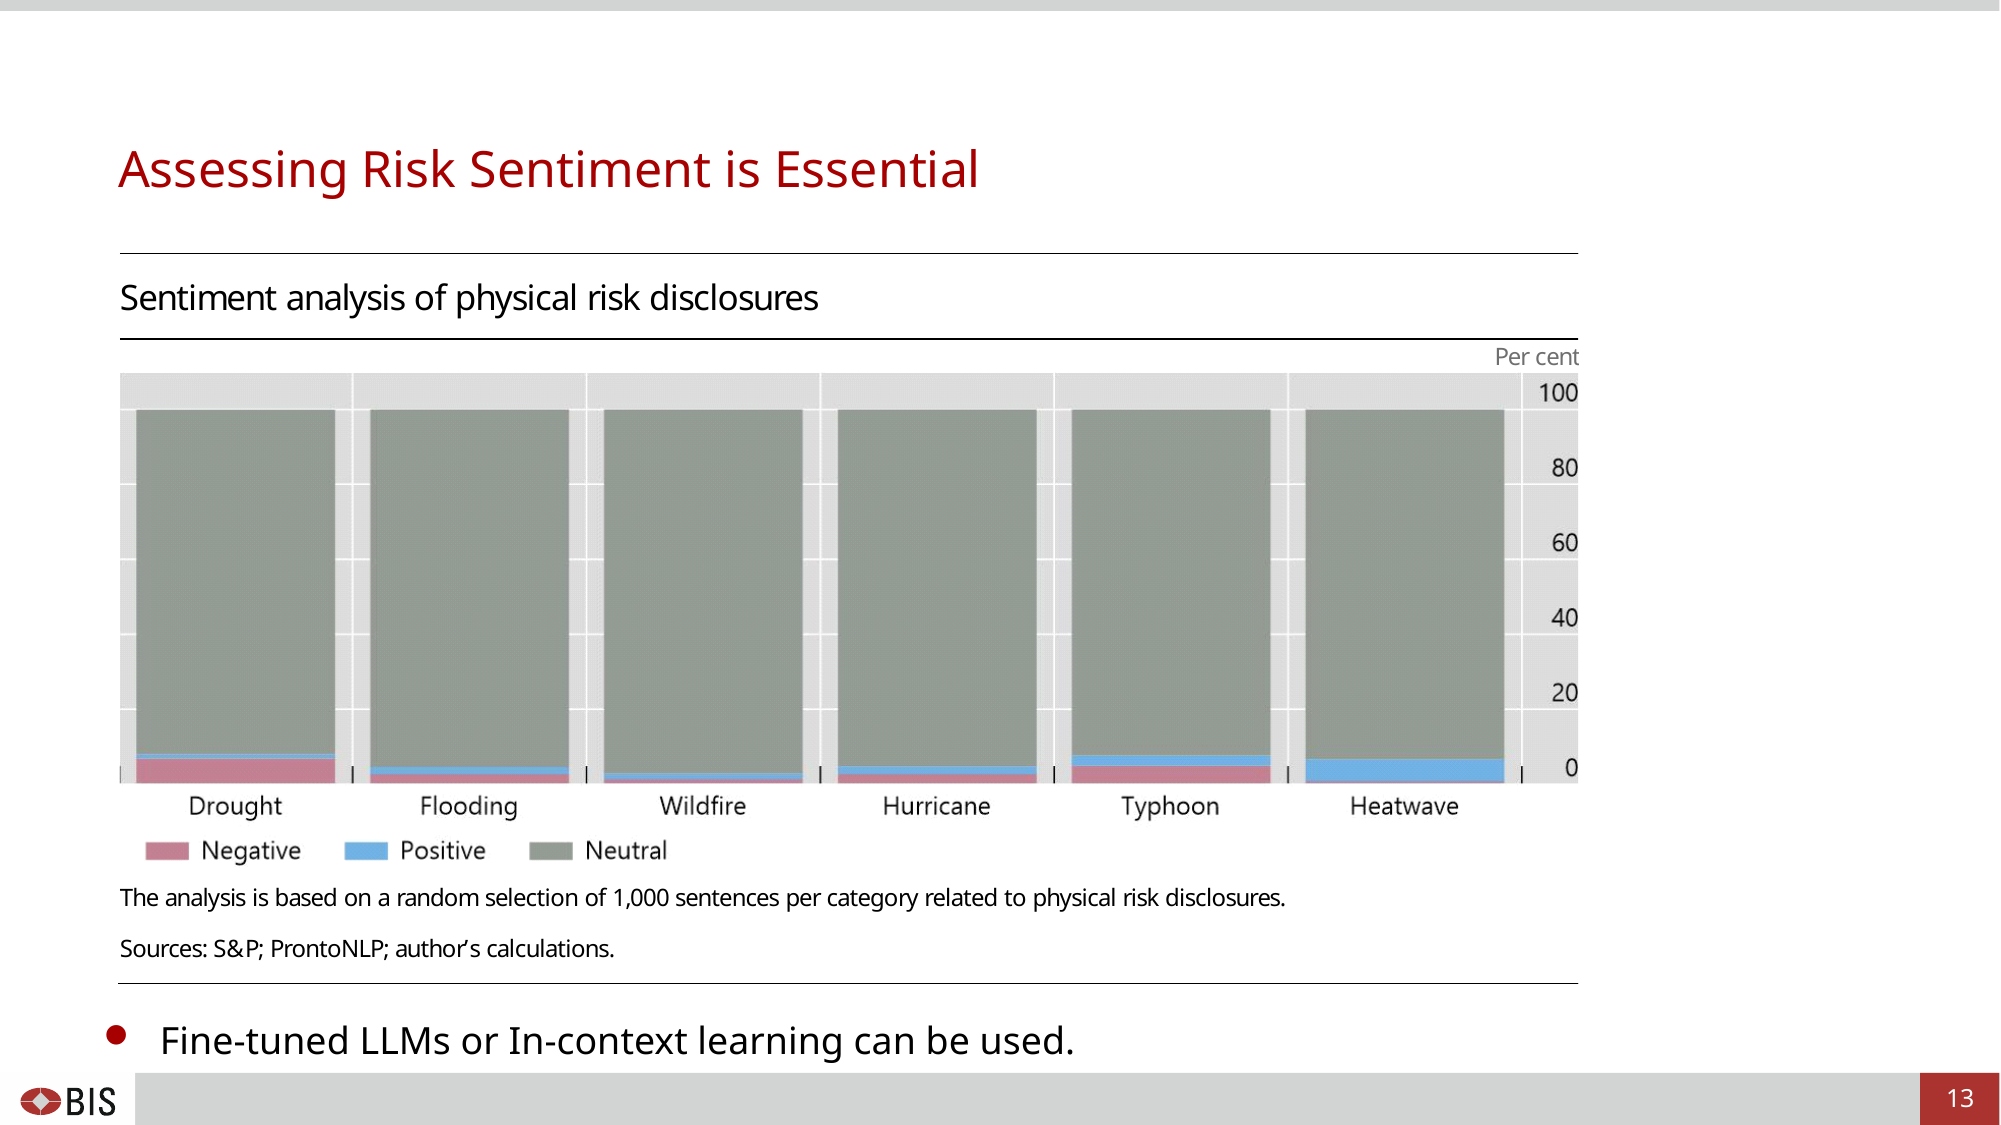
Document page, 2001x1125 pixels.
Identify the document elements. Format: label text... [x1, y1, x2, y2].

title Assessing Risk Sentiment is Essential [118, 137, 1863, 214]
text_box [117, 249, 1579, 1026]
list Fine-tuned LLMs or In-context learning can be used. [103, 1012, 1225, 1065]
slide_number 13 [1921, 1074, 2000, 1125]
